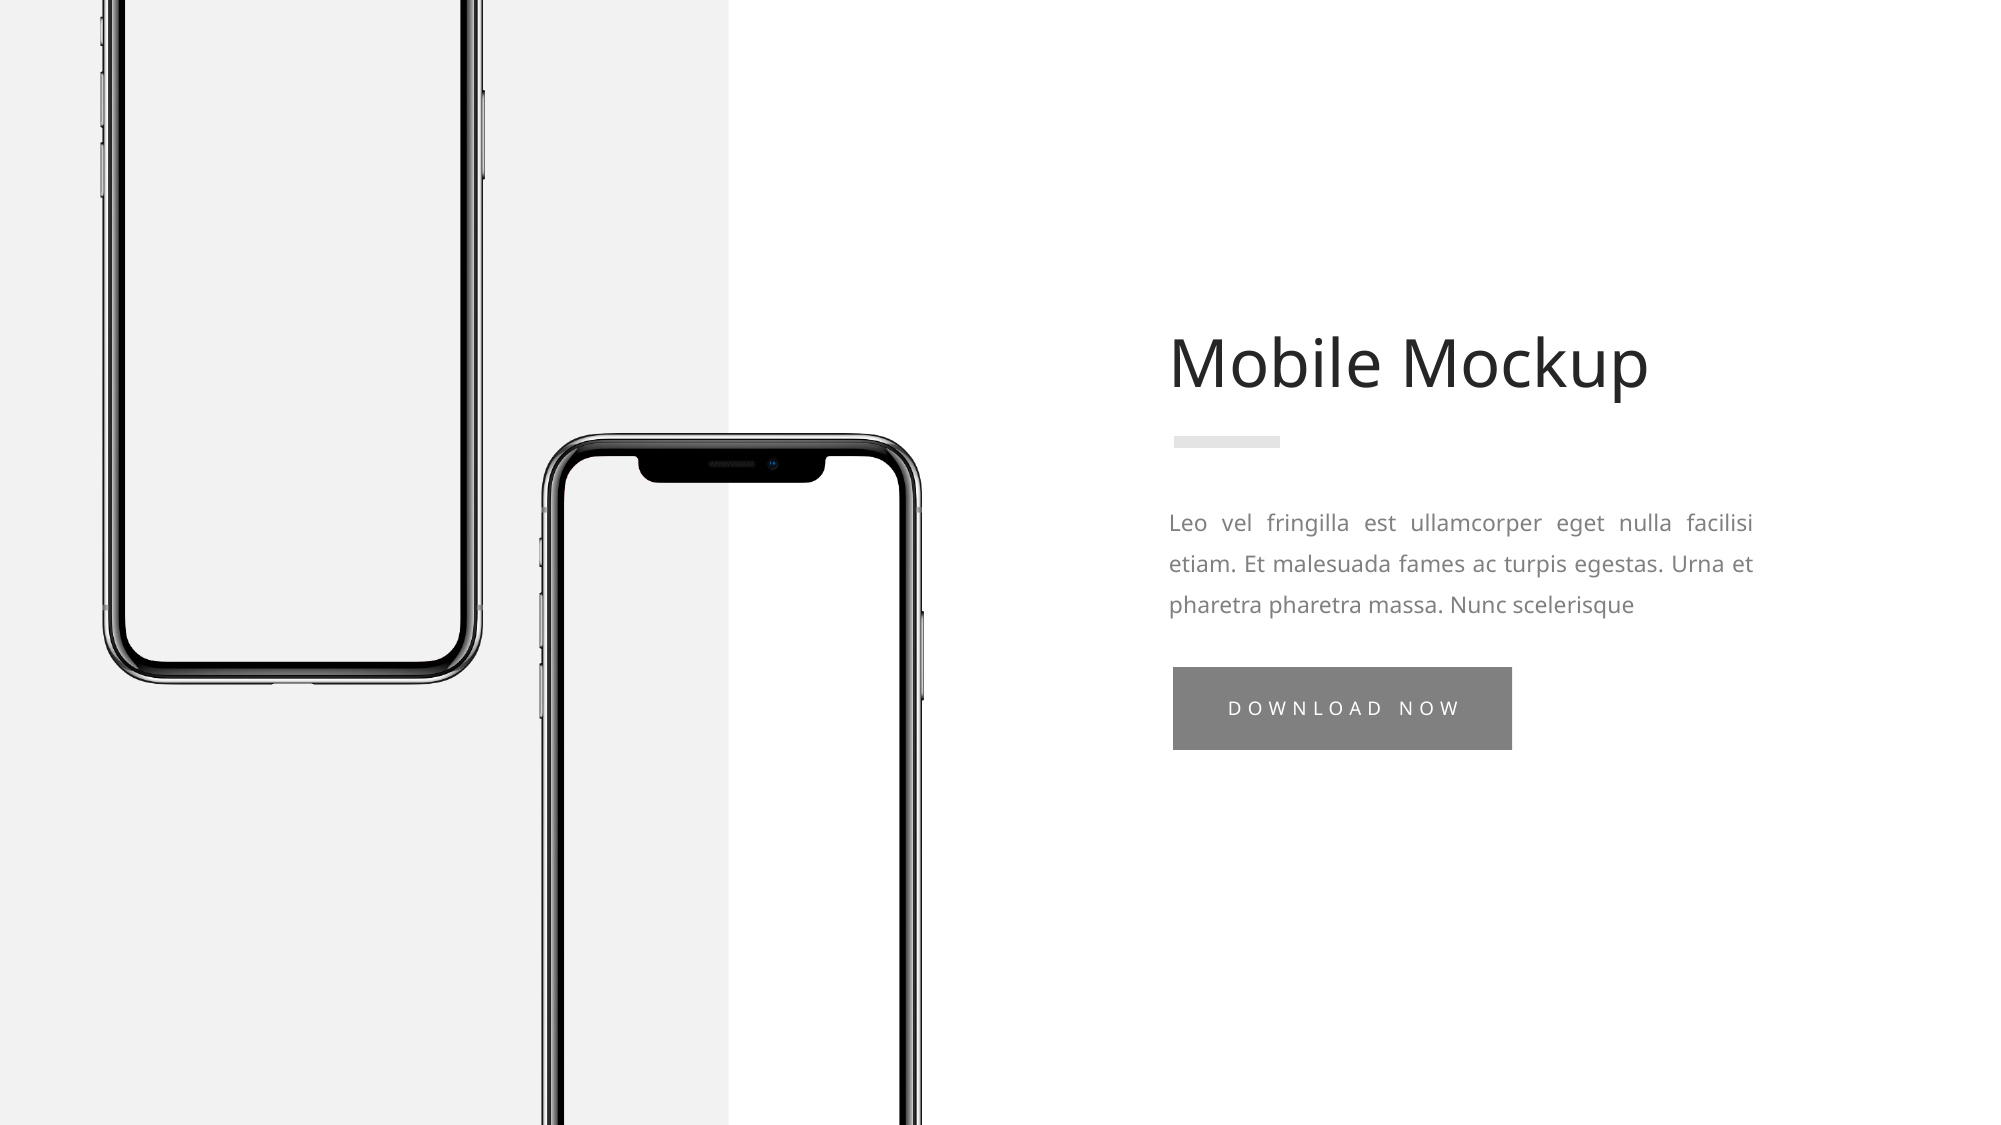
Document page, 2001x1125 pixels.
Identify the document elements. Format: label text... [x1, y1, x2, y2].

text_box [1172, 666, 1513, 751]
text_box DOWNLOAD NOW [1212, 689, 1473, 727]
text_box Mobile Mockup [1154, 313, 1729, 409]
picture [99, 0, 486, 692]
text_box Leo vel fringilla est ullamcorper eget nulla facilisi etiam. Et malesuada fames ac turpis egestas. Urna et pharetra pharetra massa. Nunc scelerisque [1154, 487, 1769, 626]
picture [538, 431, 925, 1125]
